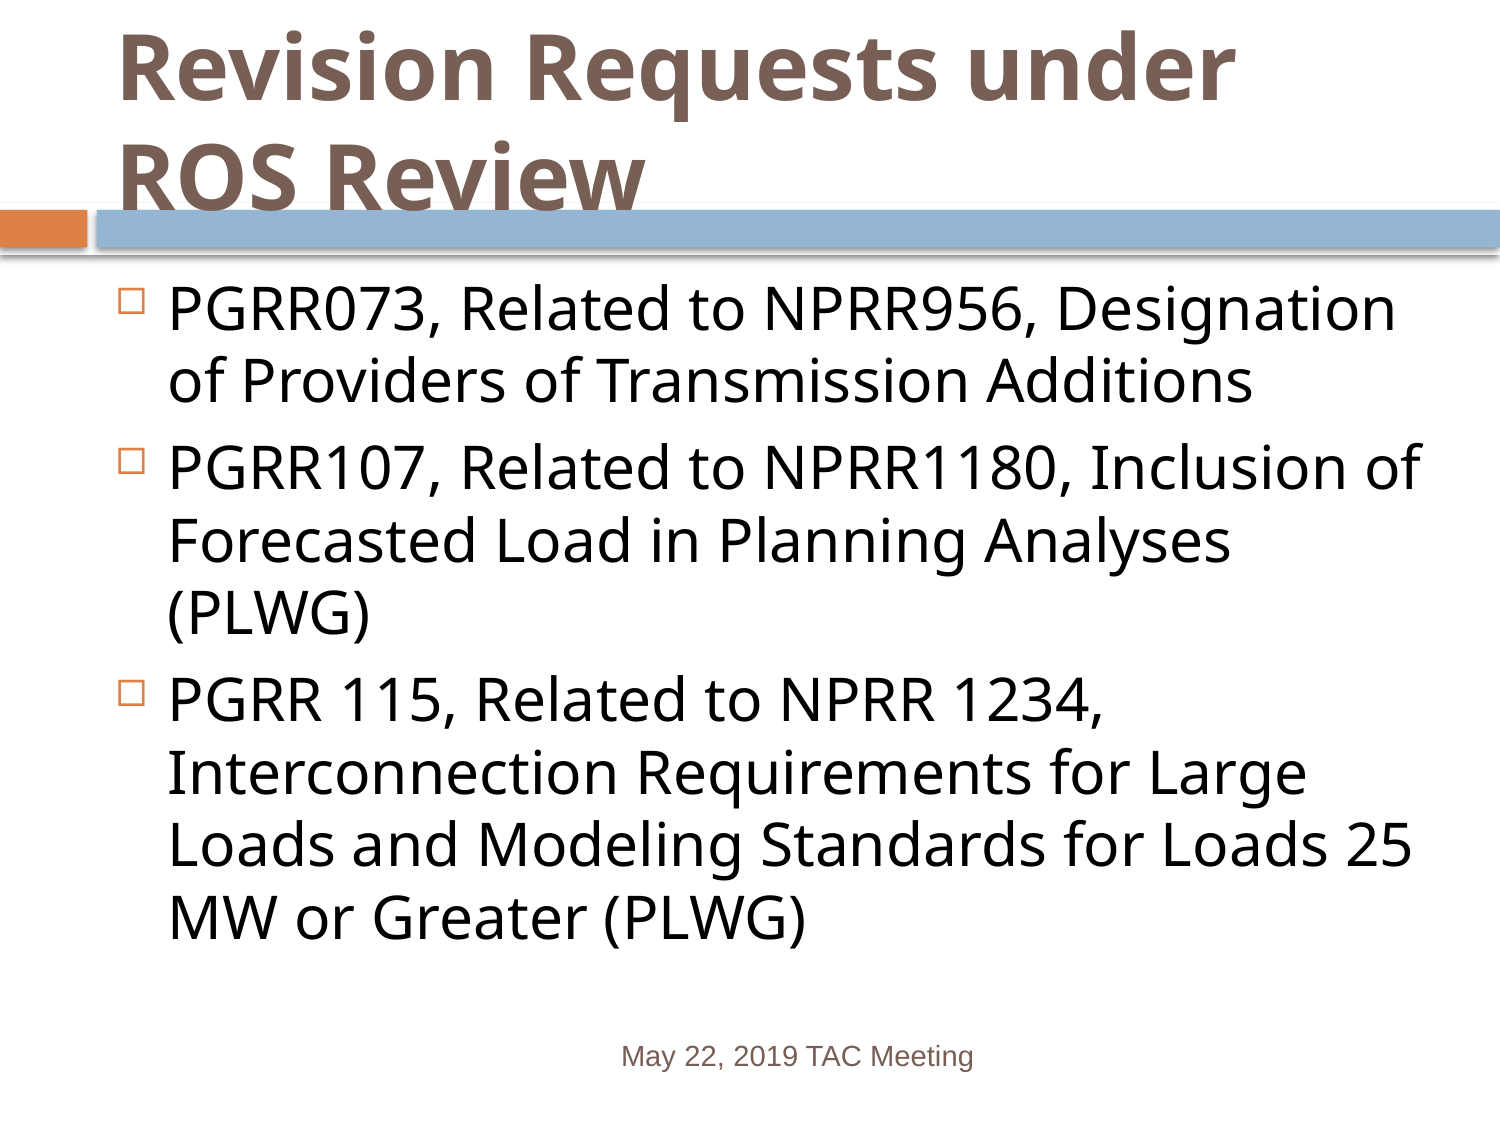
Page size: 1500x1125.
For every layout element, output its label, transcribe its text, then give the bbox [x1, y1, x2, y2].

footer May 22, 2019 TAC Meeting [99, 1025, 990, 1085]
title Revision Requests under ROS Review [100, 37, 1439, 201]
list PGRR073, Related to NPRR956, Designation of Providers of Transmission Additions PGRR107, Related to NPRR1180, Inclusion of Forecasted Load in Planning Analyses (PLWG) PGRR 115, Related to NPRR 1234, Interconnection Requirements for Large Loads and Modeling Standards for Loads 25 MW or Greater (PLWG) [100, 262, 1439, 1001]
